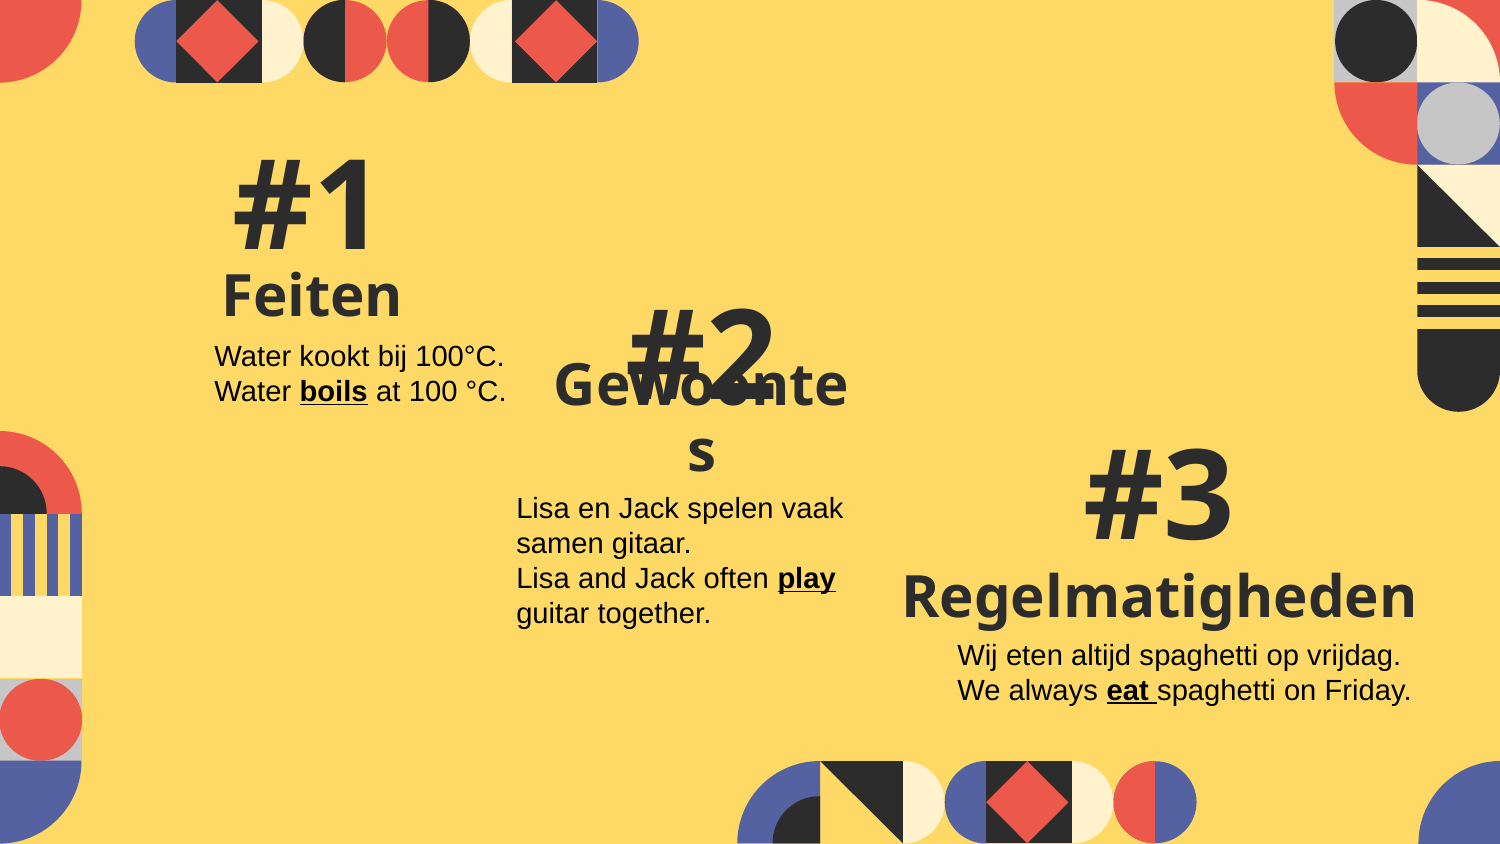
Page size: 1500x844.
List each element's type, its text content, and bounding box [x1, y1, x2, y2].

title Gewoontes [532, 386, 872, 482]
text_box Wij eten altijd spaghetti op vrijdag. We always eat spaghetti on Friday. [942, 628, 1457, 714]
title #1 [108, 192, 413, 294]
text_box Lisa en Jack spelen vaak samen gitaar. Lisa and Jack often play guitar together. [501, 482, 924, 707]
title #3 [958, 482, 1263, 584]
title Regelmatigheden [924, 532, 1438, 647]
title #2 [501, 342, 806, 444]
text_box Water kookt bij 100°C. Water boils at 100 °C. [199, 330, 527, 416]
title Feiten [150, 231, 445, 345]
